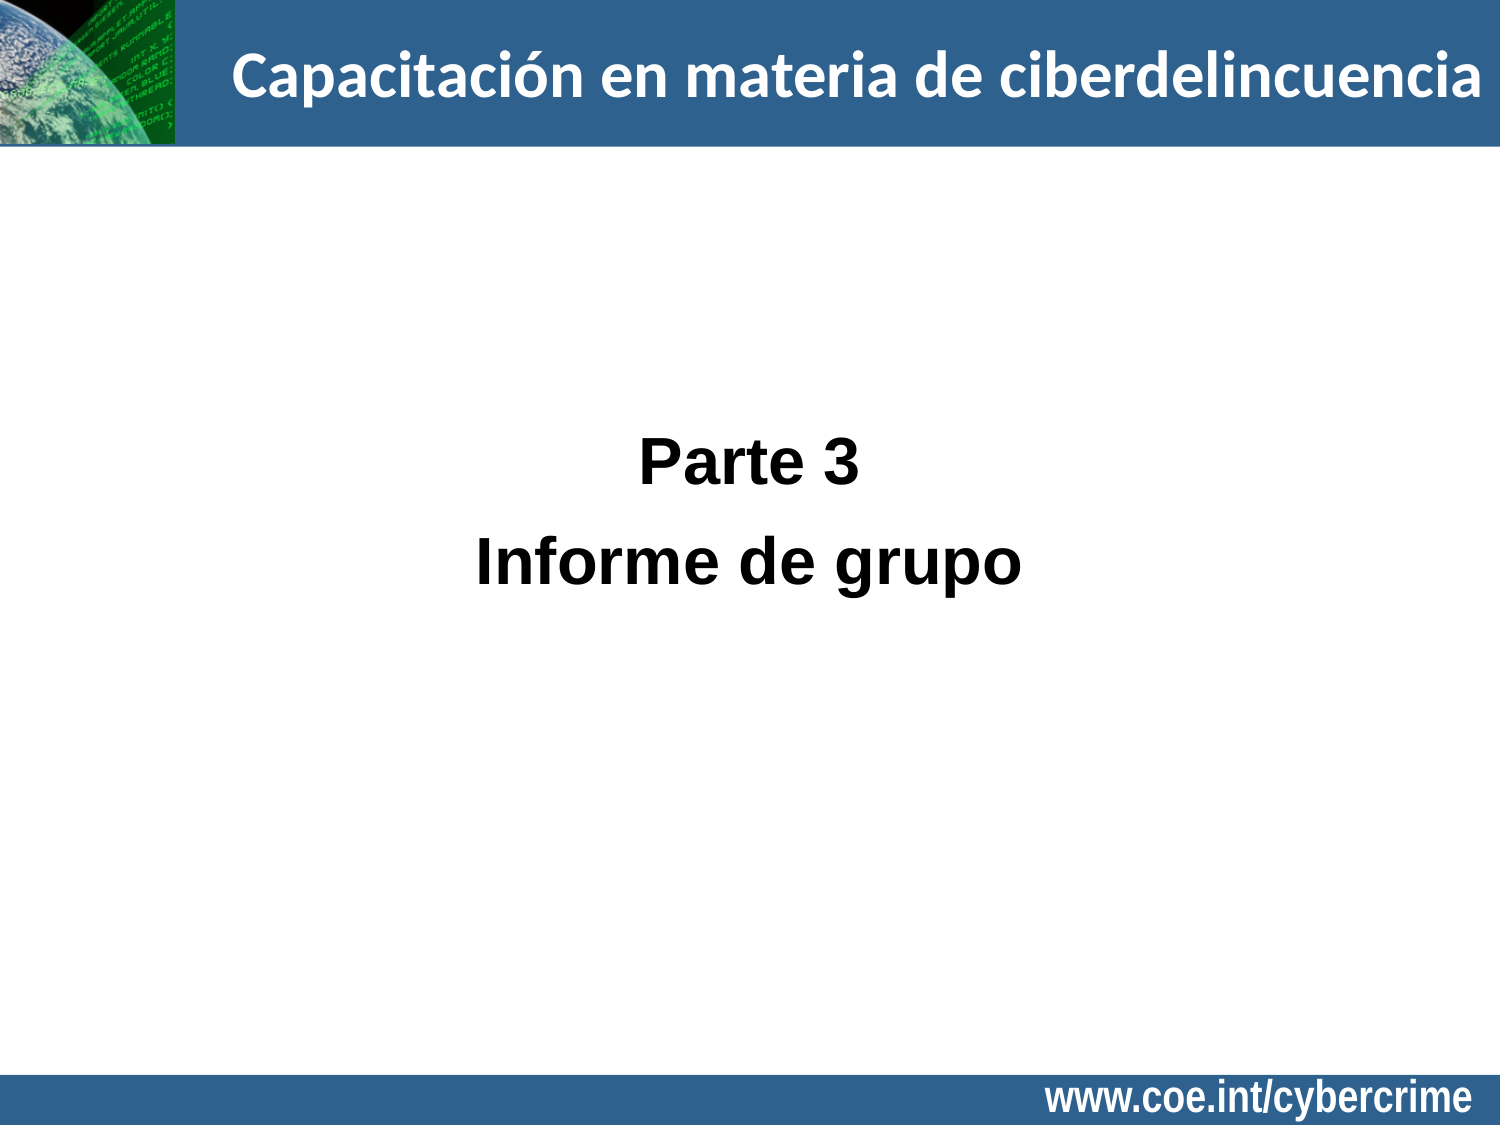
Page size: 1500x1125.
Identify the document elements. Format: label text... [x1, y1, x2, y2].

text_box Capacitación en materia de ciberdelincuencia [177, 0, 1500, 149]
text_box Parte 3 Informe de grupo [50, 425, 1450, 605]
text_box www.coe.int/cybercrime [1030, 1059, 1500, 1125]
picture [0, 0, 175, 144]
text_box [0, 1073, 1030, 1125]
